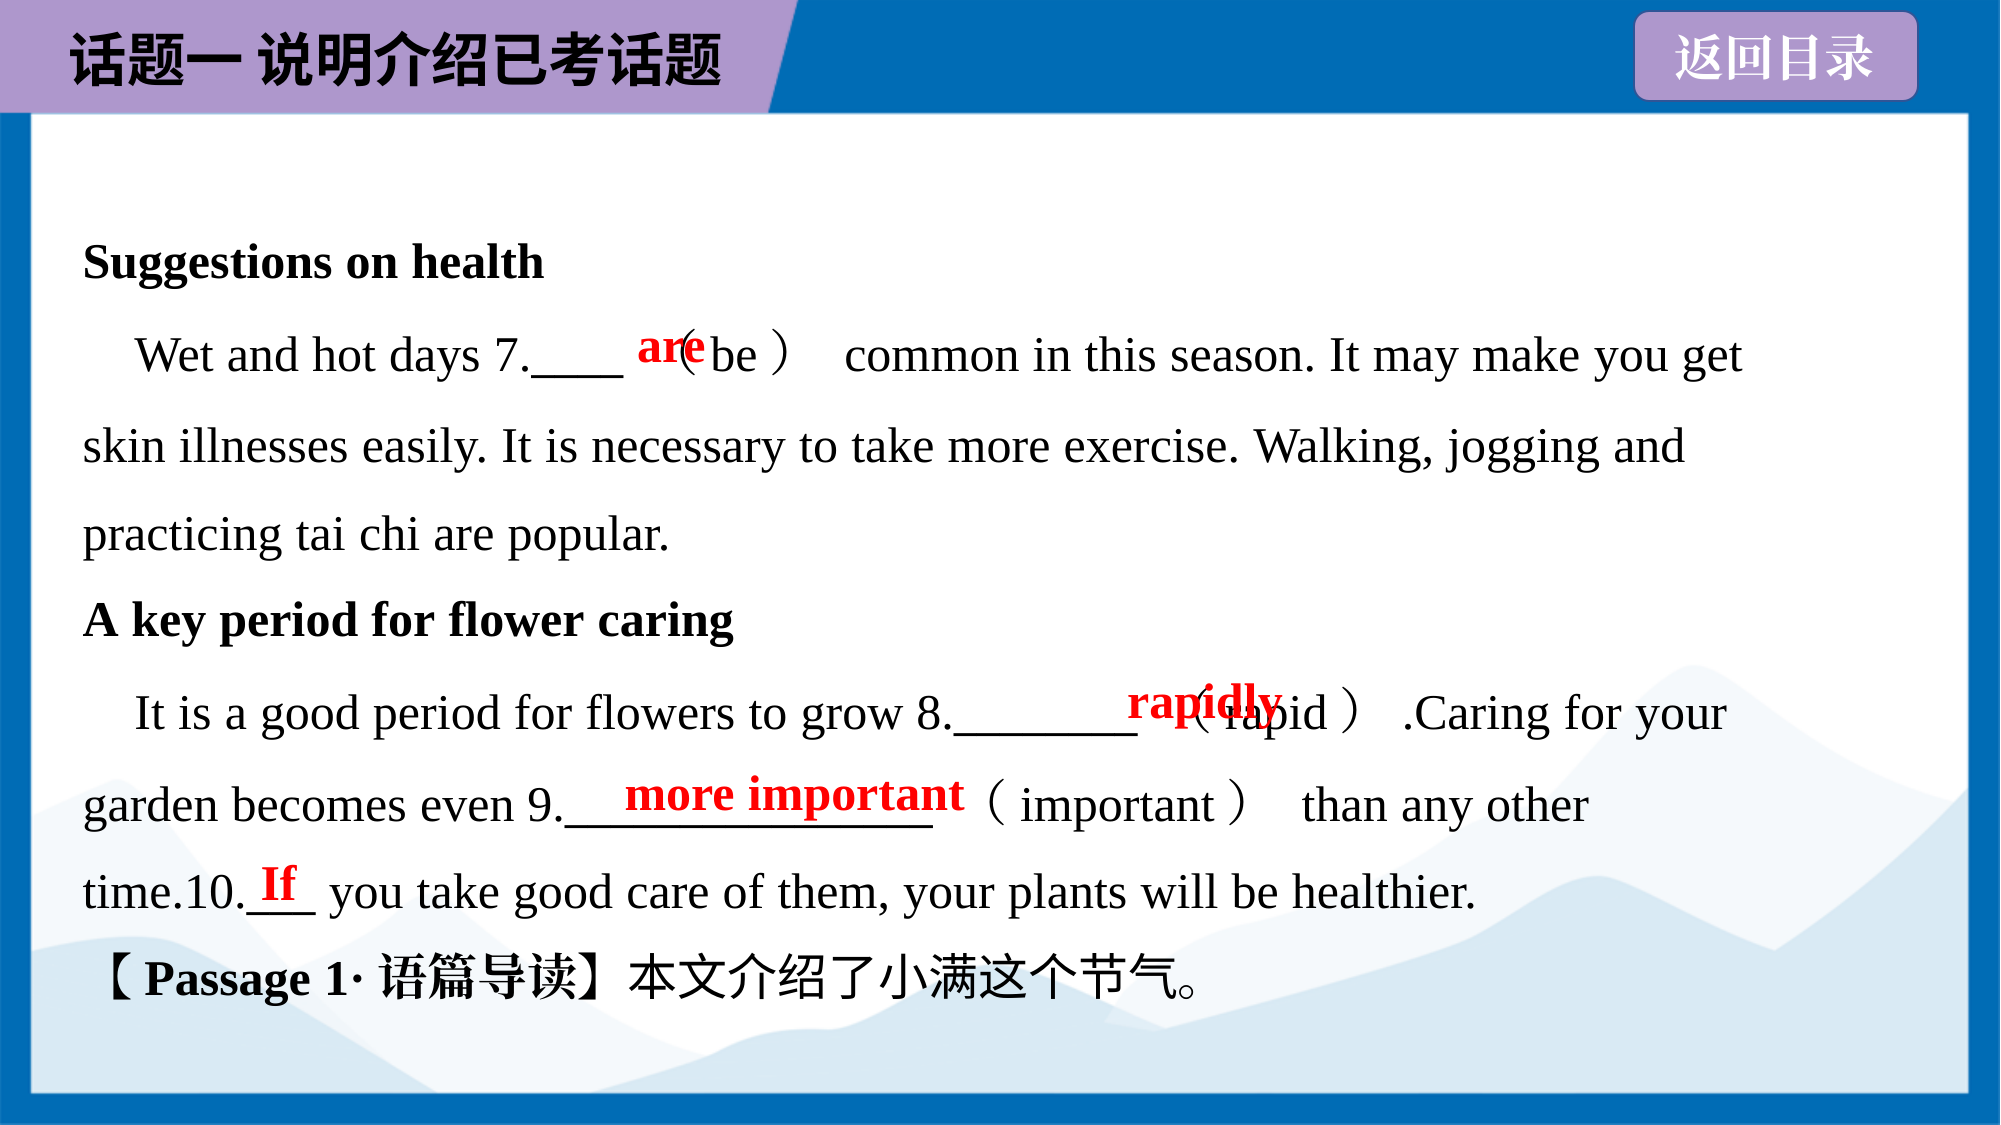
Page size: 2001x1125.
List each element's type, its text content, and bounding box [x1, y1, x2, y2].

picture [0, 0, 2000, 1125]
text_box are [619, 284, 724, 364]
text_box rapidly [1109, 641, 1301, 720]
text_box It is a good period for flowers to grow 8.________ （rapid）.Caring for your garden becomes even 9.________________ （important） than any other time.10.___ you take good care of them, your plants will be healthier. [82, 647, 1917, 910]
text_box A key period for flower caring [82, 559, 1917, 637]
text_box Suggestions on health [82, 200, 1917, 279]
text_box If [242, 823, 315, 902]
text_box more important [600, 732, 989, 811]
text_box 【Passage 1·语篇导读】本文介绍了小满这个节气。 [82, 917, 1917, 996]
text_box Wet and hot days 7.____ （be） common in this season. It may make you get skin illnesses easily. It is necessary to take more exercise. Walking, jogging and practicing tai chi are popular. [82, 289, 1917, 551]
